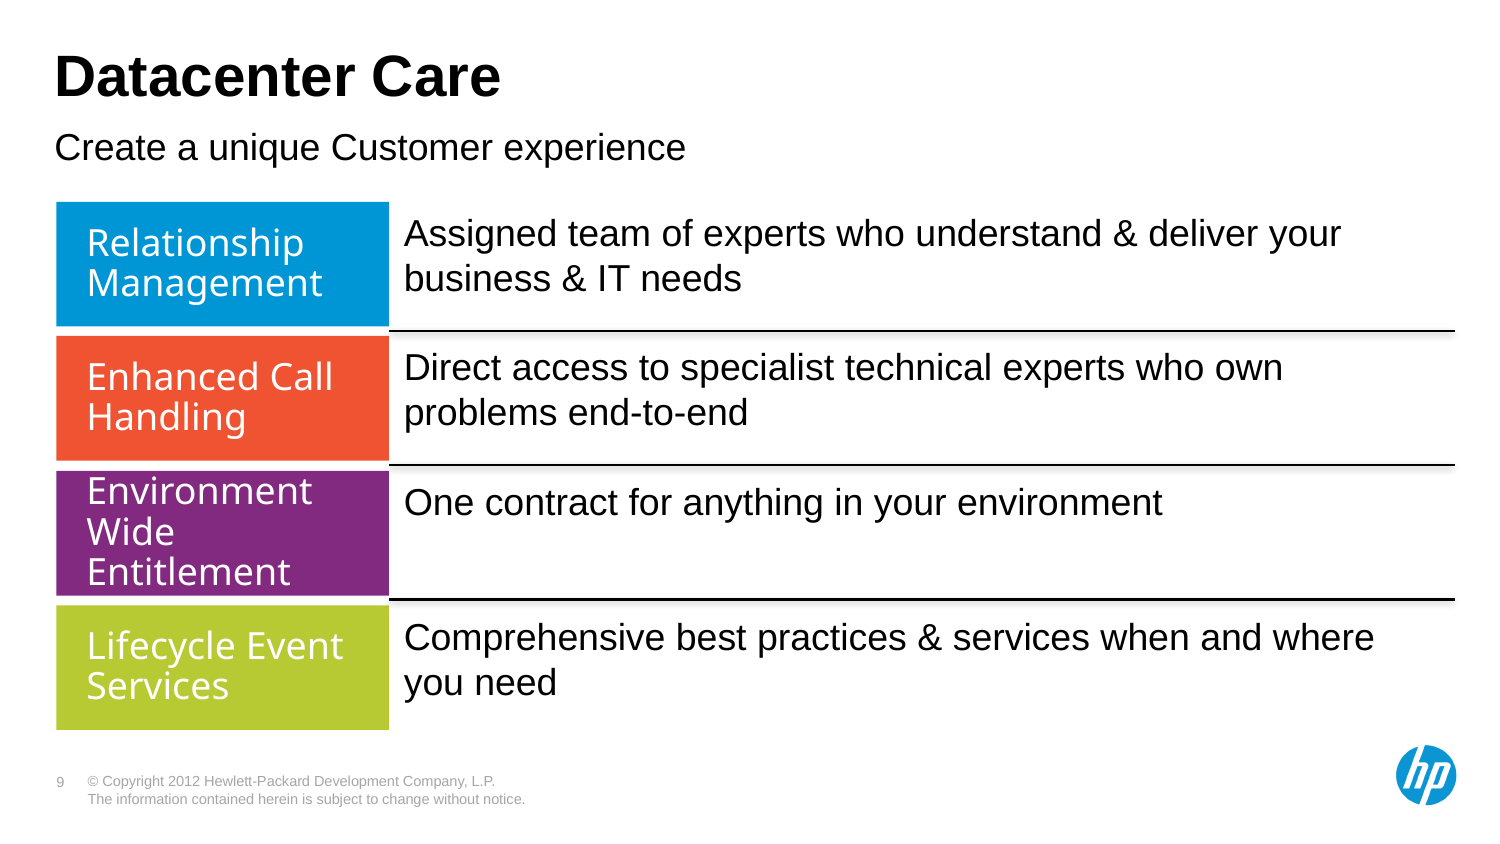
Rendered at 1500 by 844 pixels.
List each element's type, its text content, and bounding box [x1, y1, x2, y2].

text_box Comprehensive best practices & services when and where you need [389, 607, 1455, 710]
subtitle Create a unique Customer experience [54, 123, 1443, 169]
title Datacenter Care [54, 38, 1443, 110]
text_box Relationship Management [54, 200, 391, 329]
text_box Assigned team of experts who understand & deliver your business & IT needs [389, 201, 1455, 307]
text_box Enhanced Call Handling [54, 334, 391, 463]
text_box Direct access to specialist technical experts who own problems end-to-end [389, 340, 1455, 441]
text_box Lifecycle Event Services [54, 603, 391, 732]
picture [1395, 744, 1458, 806]
text_box One contract for anything in your environment [389, 474, 1455, 531]
text_box Environment Wide Entitlement [54, 469, 391, 598]
